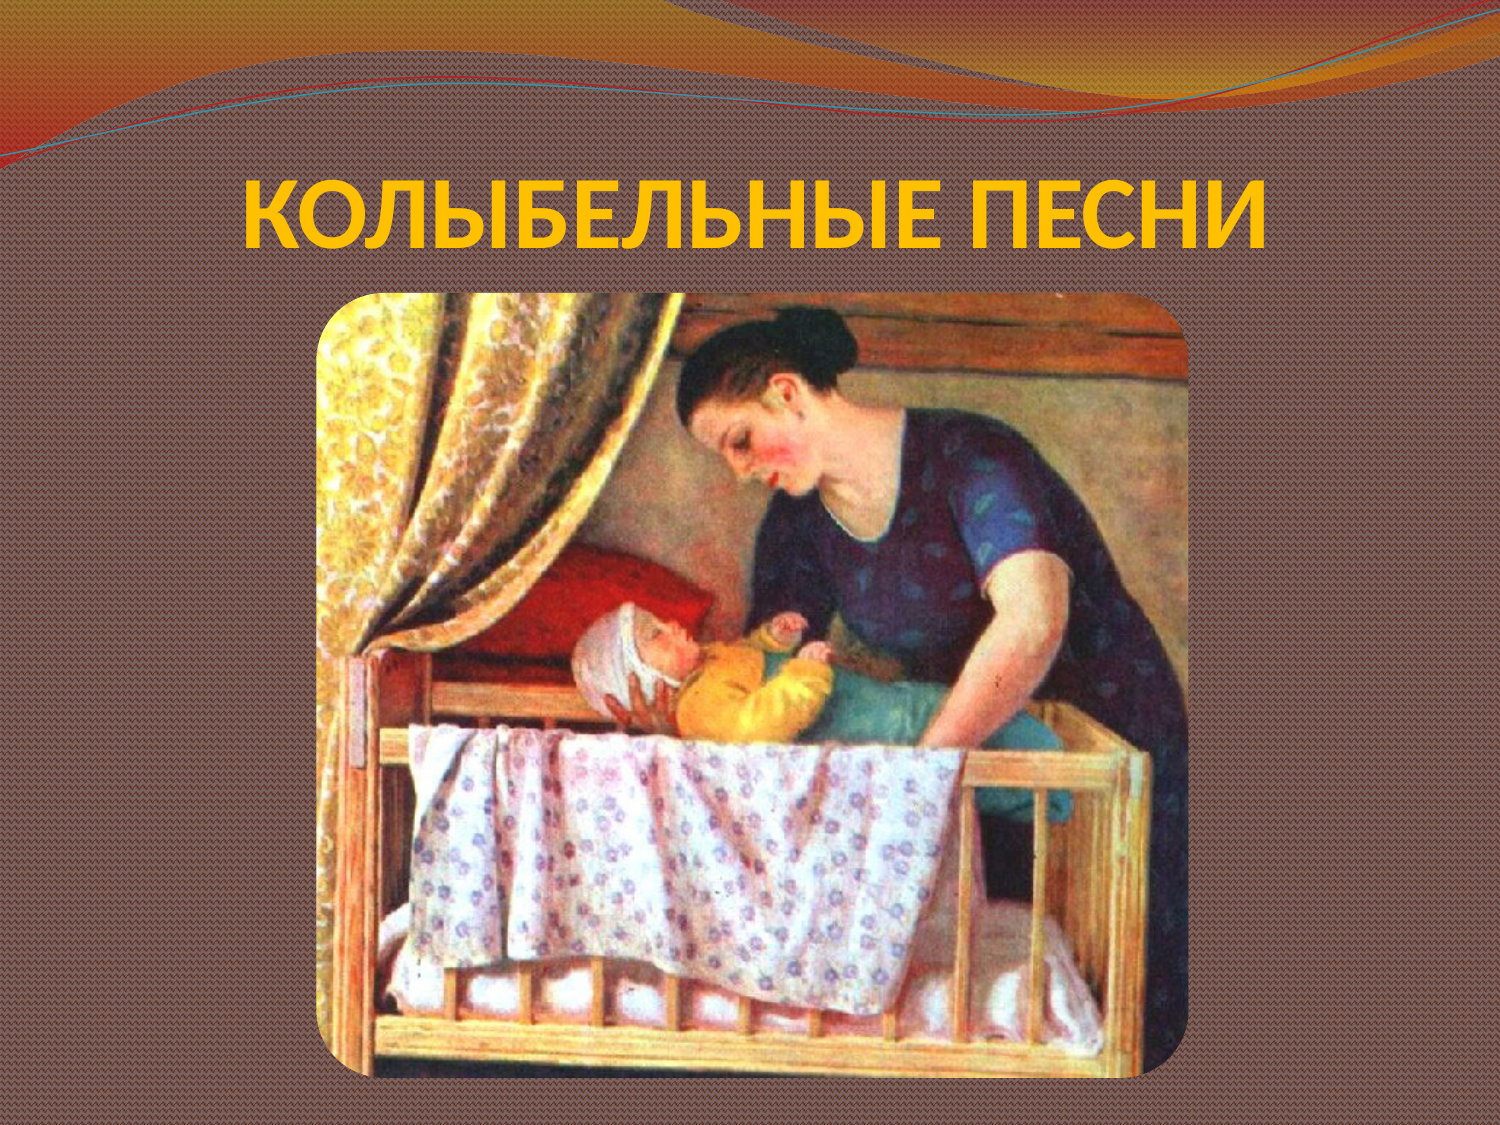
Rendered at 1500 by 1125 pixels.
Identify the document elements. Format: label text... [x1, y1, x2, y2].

picture [316, 292, 1189, 1079]
title КОЛЫБЕЛЬНЫЕ ПЕСНИ [74, 115, 1438, 270]
